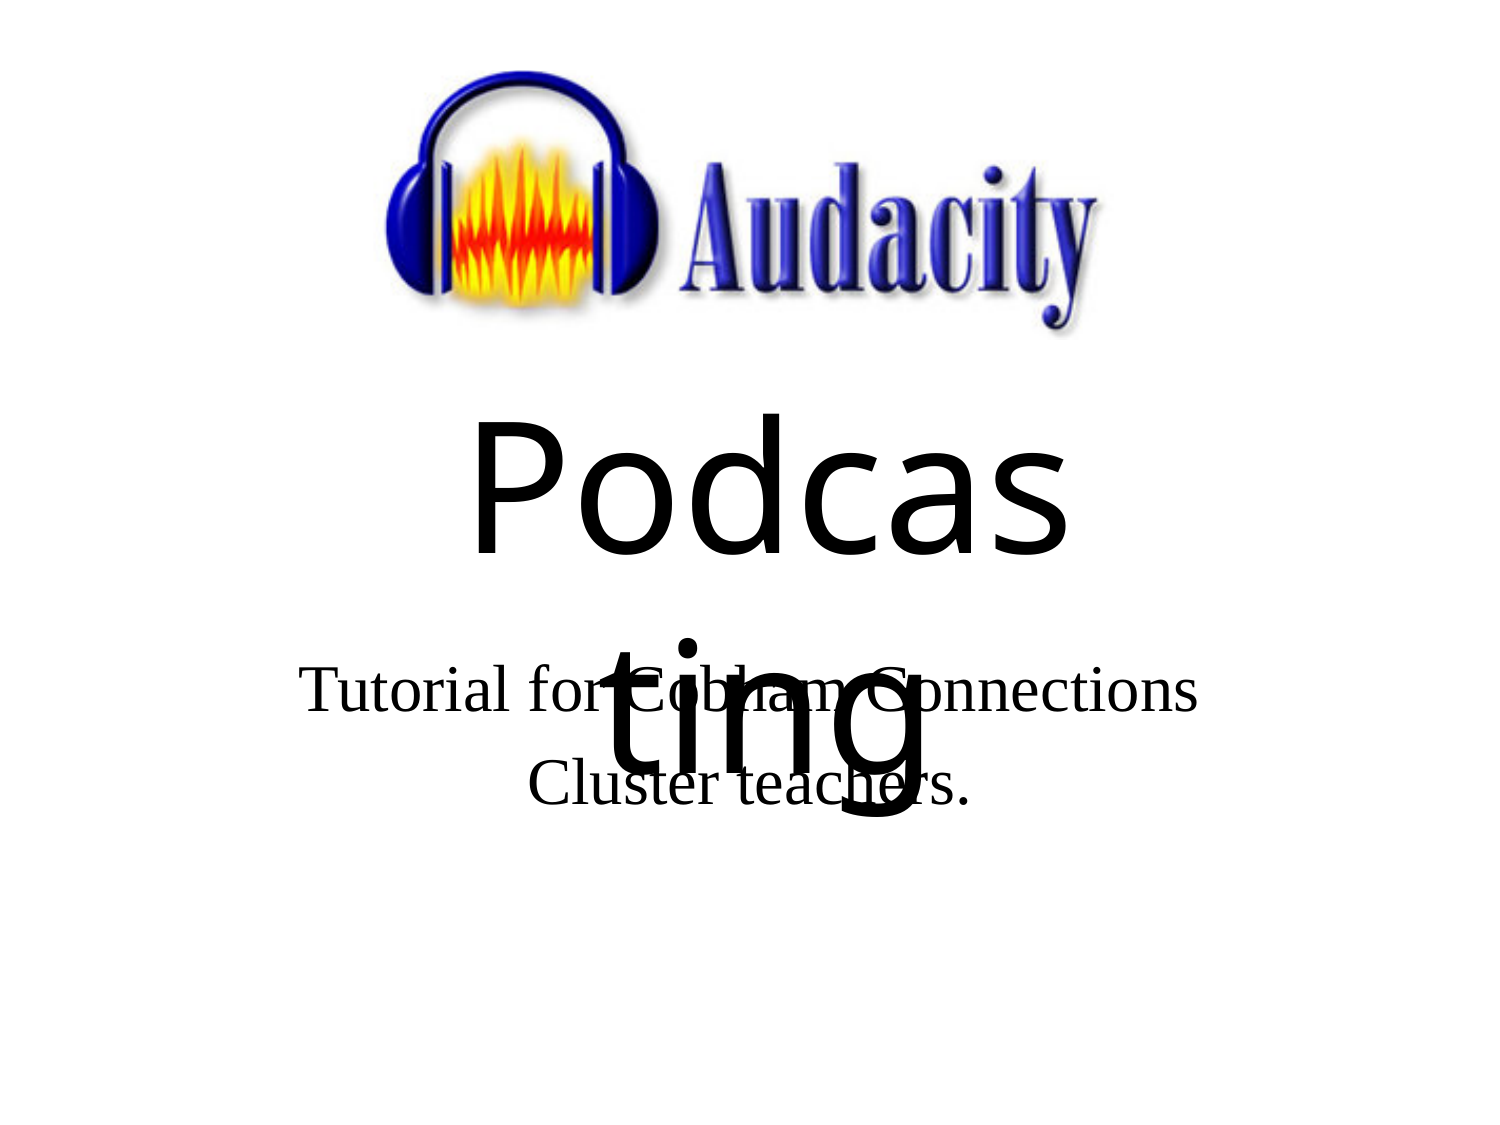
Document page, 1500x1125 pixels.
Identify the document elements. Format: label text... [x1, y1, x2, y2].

subtitle Tutorial for Cobham Connections Cluster teachers. [224, 637, 1276, 926]
text_box Podcasting [421, 363, 1114, 818]
picture [327, 70, 1114, 341]
